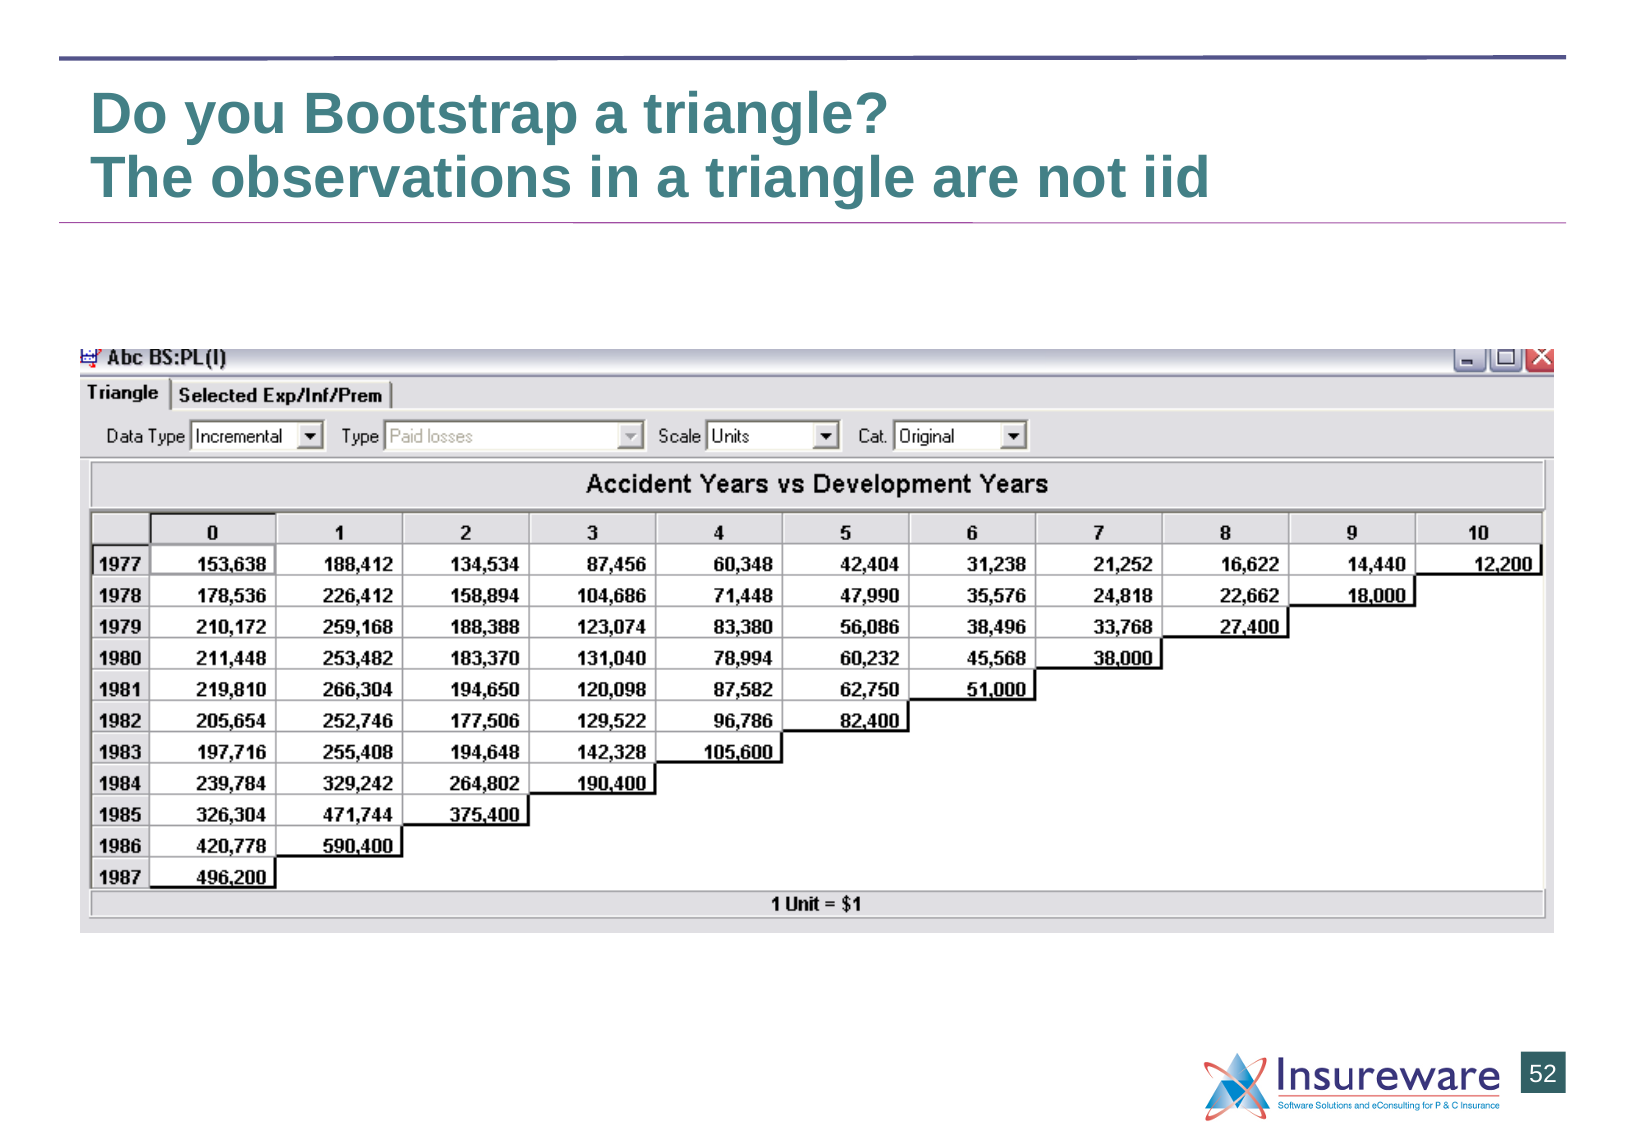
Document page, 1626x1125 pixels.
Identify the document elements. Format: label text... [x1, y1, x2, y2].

picture [1202, 1052, 1500, 1122]
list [79, 349, 1554, 933]
slide_number 51 [1520, 1051, 1566, 1093]
title Do you Bootstrap a triangle? The observations in a triangle are not iid [90, 79, 1568, 204]
